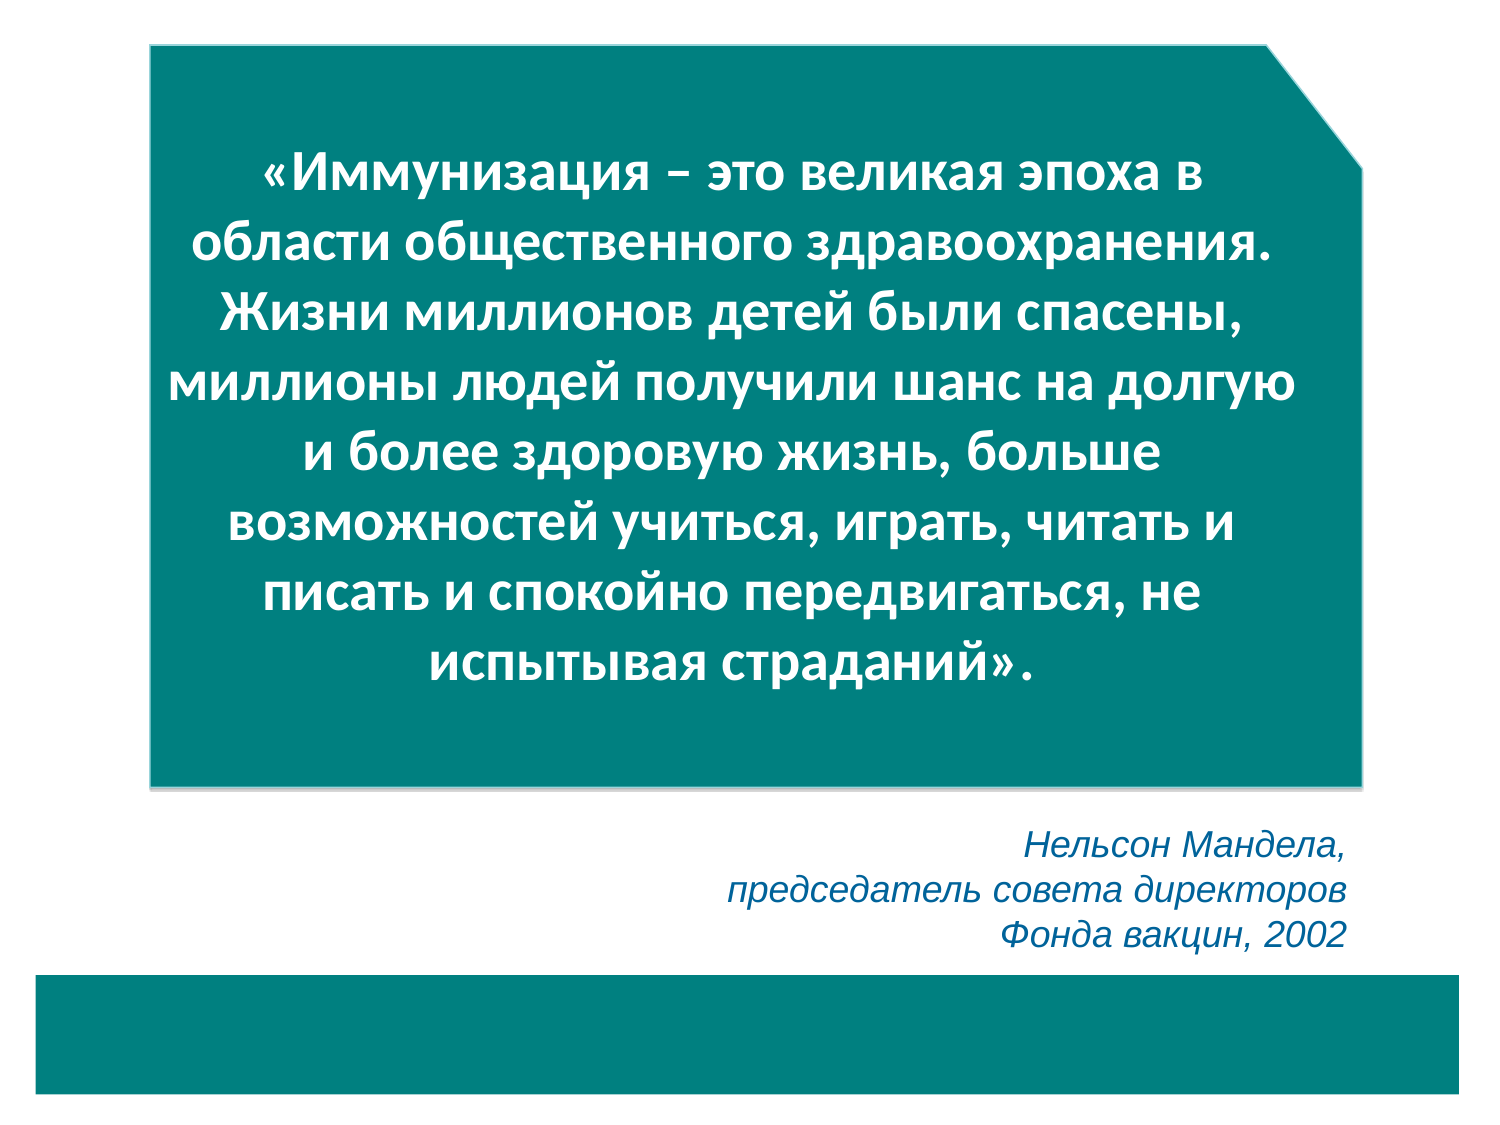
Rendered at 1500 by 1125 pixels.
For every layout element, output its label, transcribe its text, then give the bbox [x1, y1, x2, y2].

text_box «Иммунизация – это великая эпоха в области общественного здравоохранения. Жизни миллионов детей были спасены, миллионы людей получили шанс на долгую и более здоровую жизнь, больше возможностей учиться, играть, читать и писать и спокойно передвигаться, не испытывая страданий». [149, 45, 1363, 788]
text_box Нельсон Мандела, председатель совета директоров Фонда вакцин, 2002 [612, 812, 1363, 963]
text_box [35, 975, 1459, 1095]
